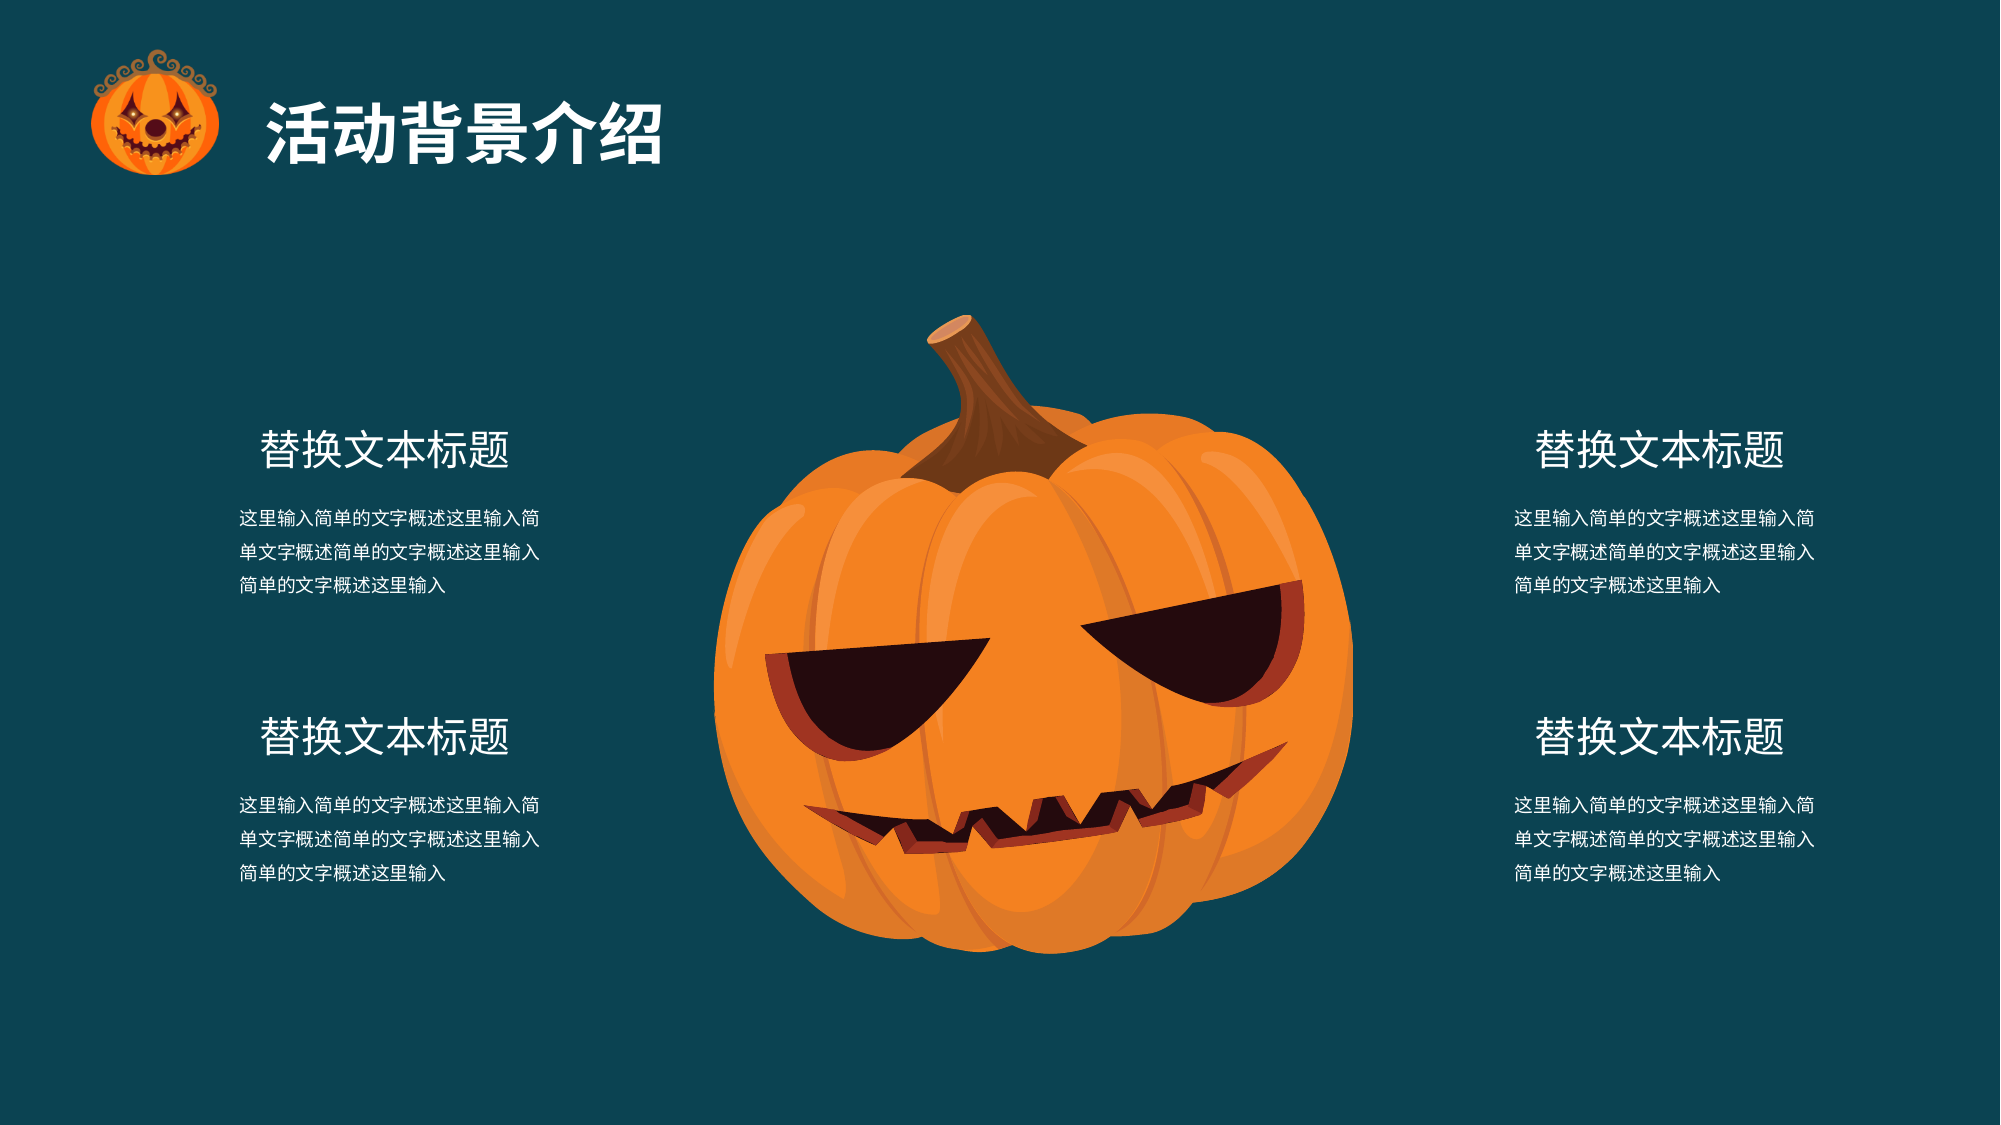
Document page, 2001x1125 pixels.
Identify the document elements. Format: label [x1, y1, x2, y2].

picture [0, 0, 2000, 1125]
text_box [224, 416, 572, 606]
text_box [224, 703, 572, 894]
text_box [1499, 416, 1847, 606]
text_box [91, 47, 683, 180]
text_box [1499, 703, 1847, 894]
